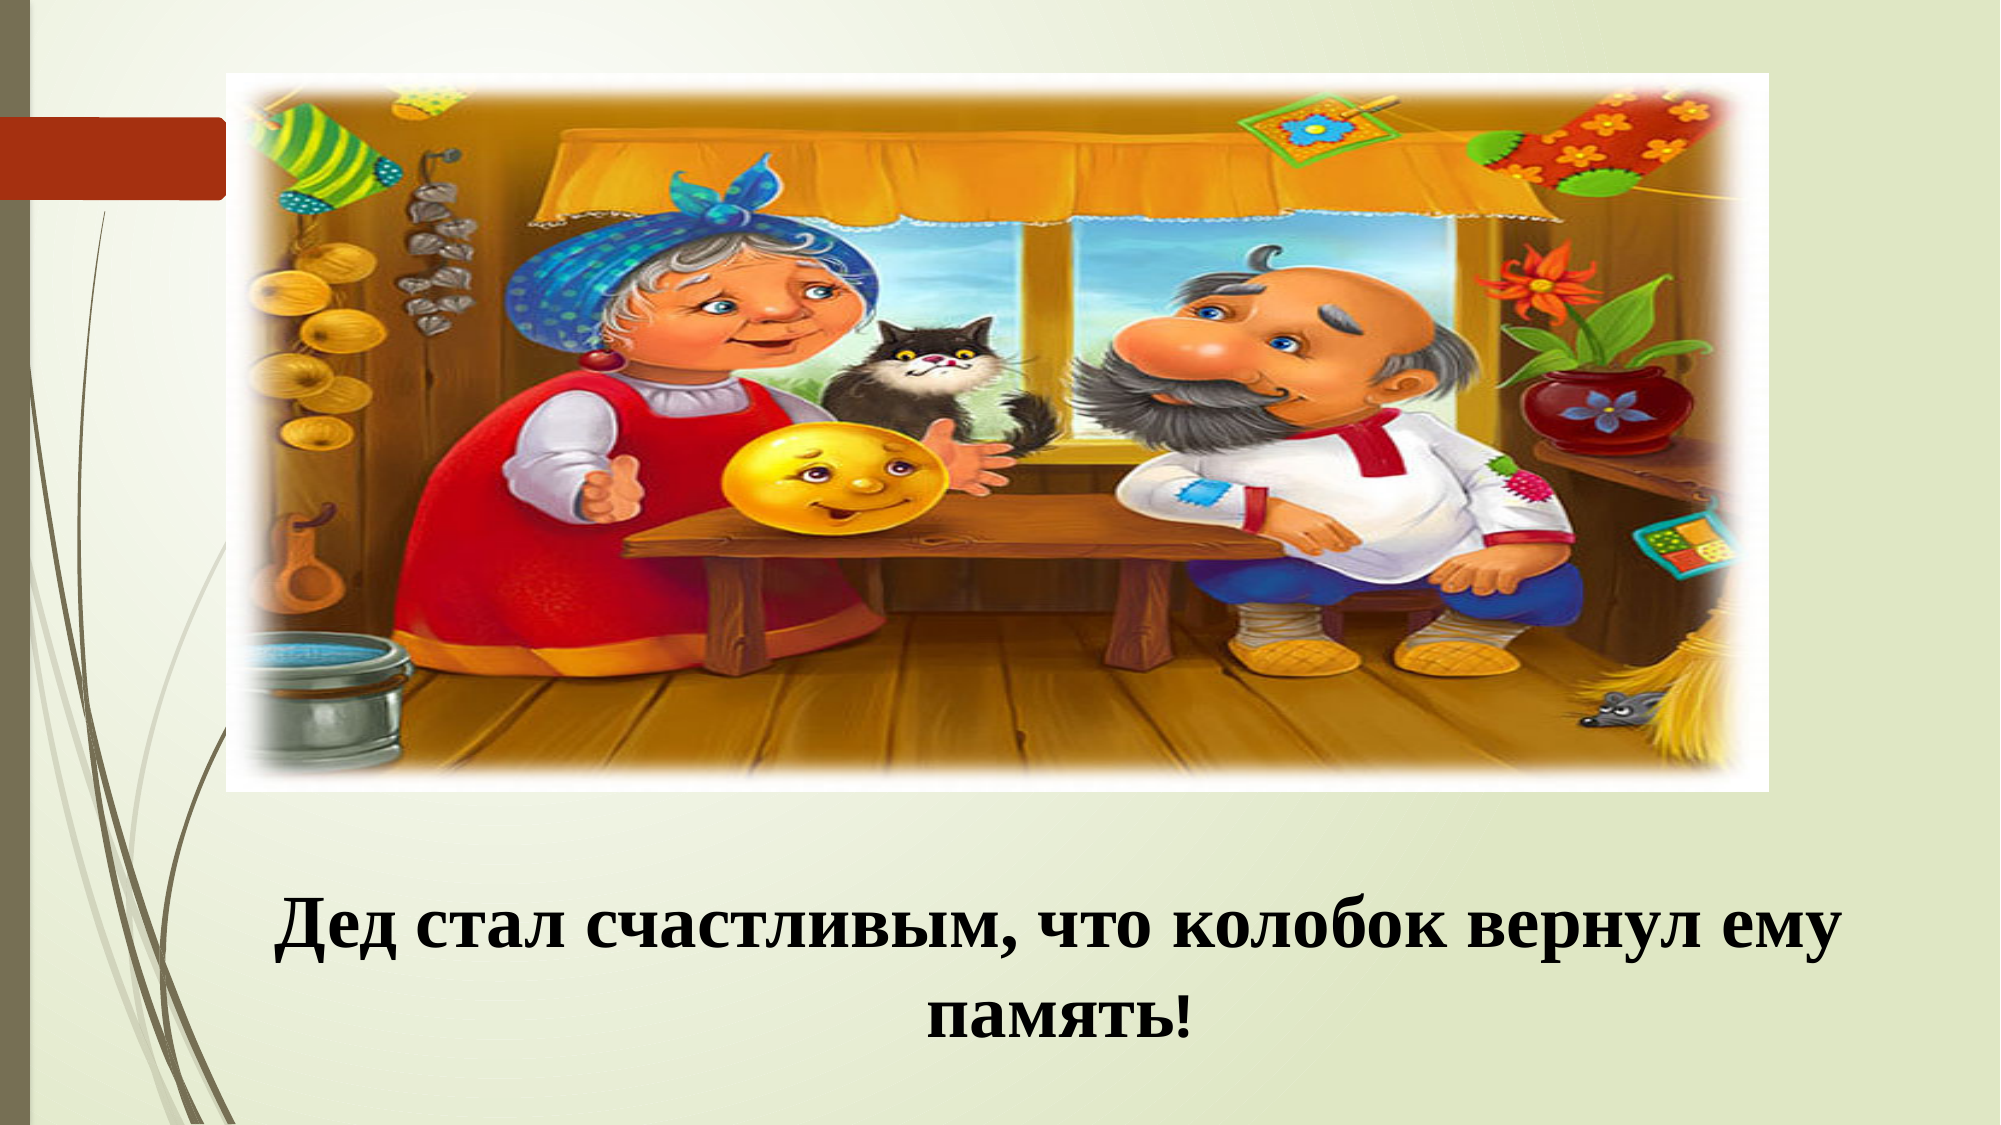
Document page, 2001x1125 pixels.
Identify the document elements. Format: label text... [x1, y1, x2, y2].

picture [225, 73, 1769, 793]
text_box Дед стал счастливым, что колобок вернул ему память! [226, 865, 1893, 1061]
